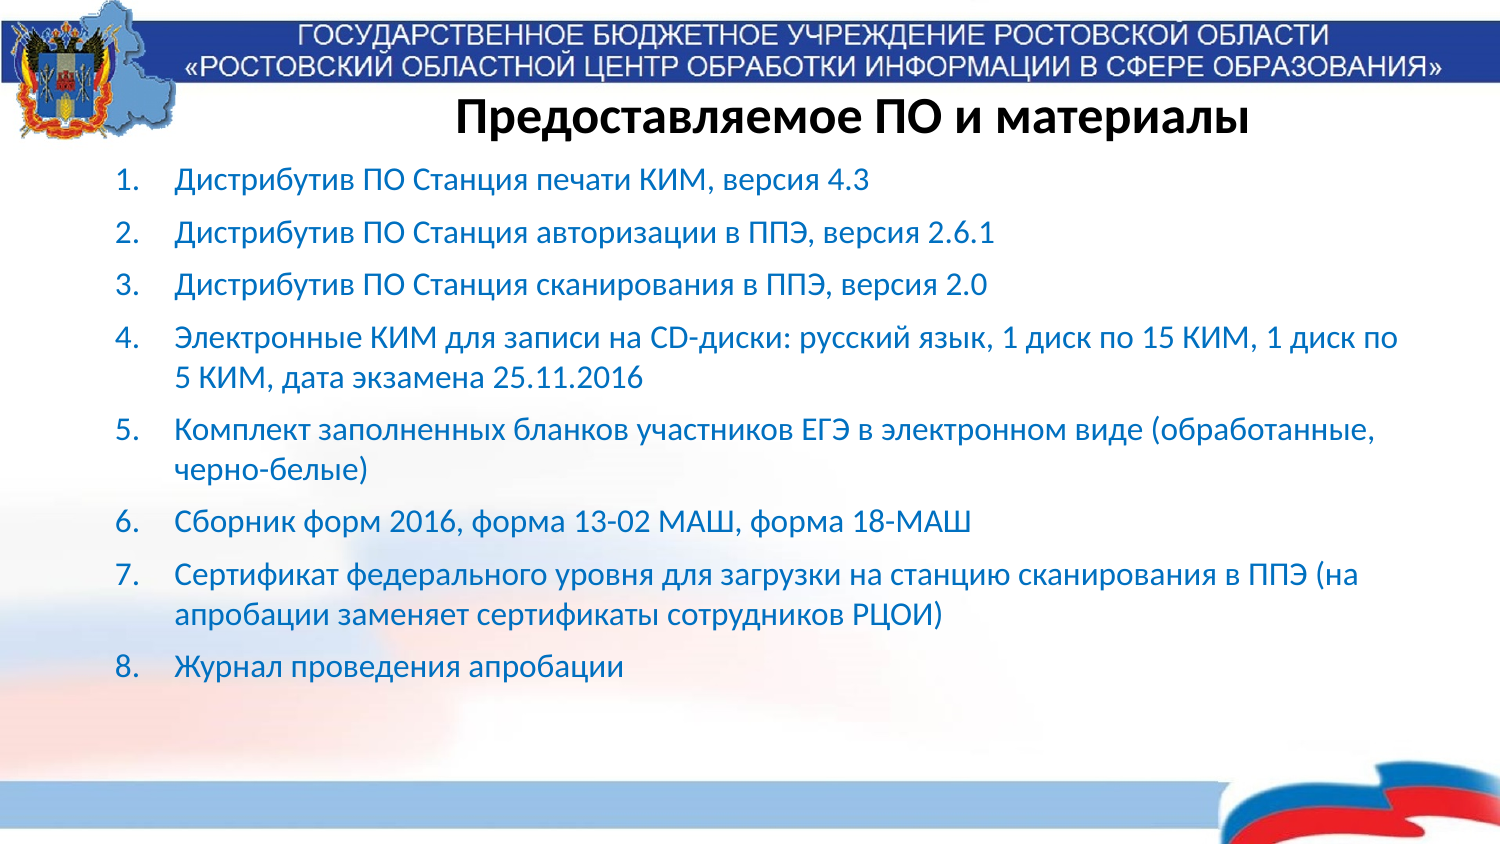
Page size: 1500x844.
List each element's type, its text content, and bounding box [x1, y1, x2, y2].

title Предоставляемое ПО и материалы [206, 35, 1500, 199]
picture [0, 0, 1500, 844]
text_box Дистрибутив ПО Станция печати КИМ, версия 4.3 Дистрибутив ПО Станция авторизации в ППЭ, версия 2.6.1 Дистрибутив ПО Станция сканирования в ППЭ, версия 2.0 Электронные КИМ для записи на CD-диски: русский язык, 1 диск по 15 КИМ, 1 диск по 5 КИМ, дата экзамена 25.11.2016 Комплект заполненных бланков участников ЕГЭ в электронном виде (обработанные, черно-белые) Сборник форм 2016, форма 13-02 МАШ, форма 18-МАШ Сертификат федерального уровня для загрузки на станцию сканирования в ППЭ (на апробации заменяет сертификаты сотрудников РЦОИ) Журнал проведения апробации [100, 150, 1424, 692]
